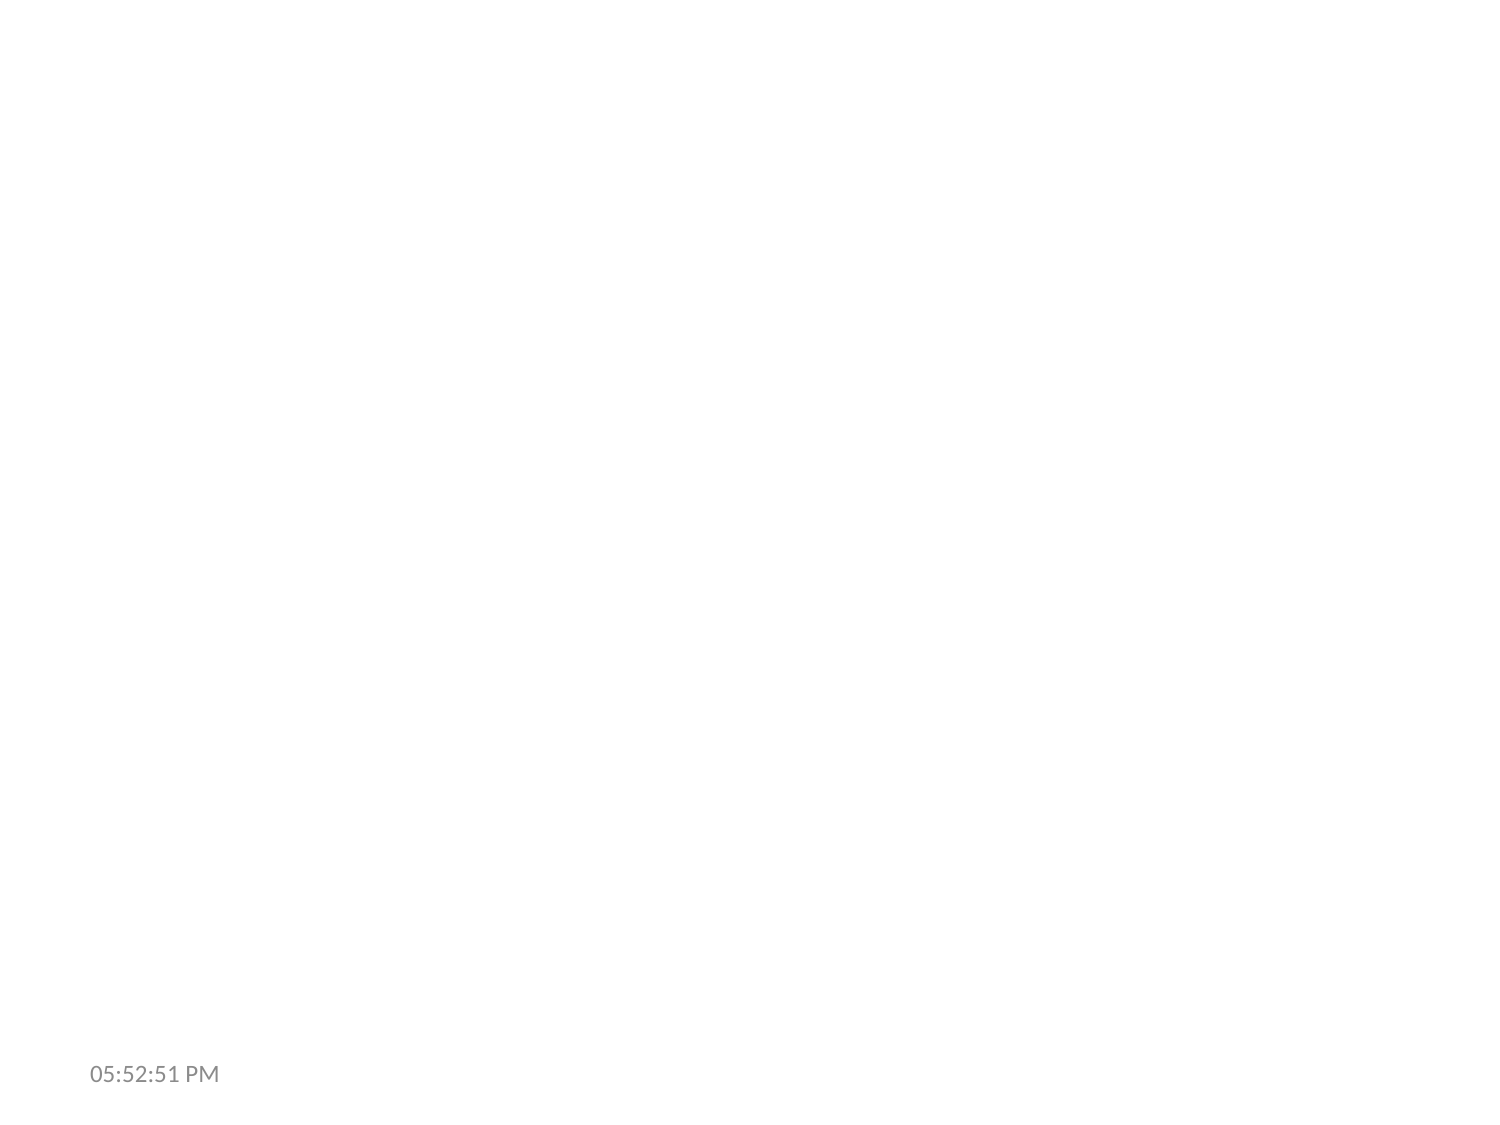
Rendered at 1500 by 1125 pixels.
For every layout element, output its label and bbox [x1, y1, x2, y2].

slide_number [75, 1042, 425, 1103]
